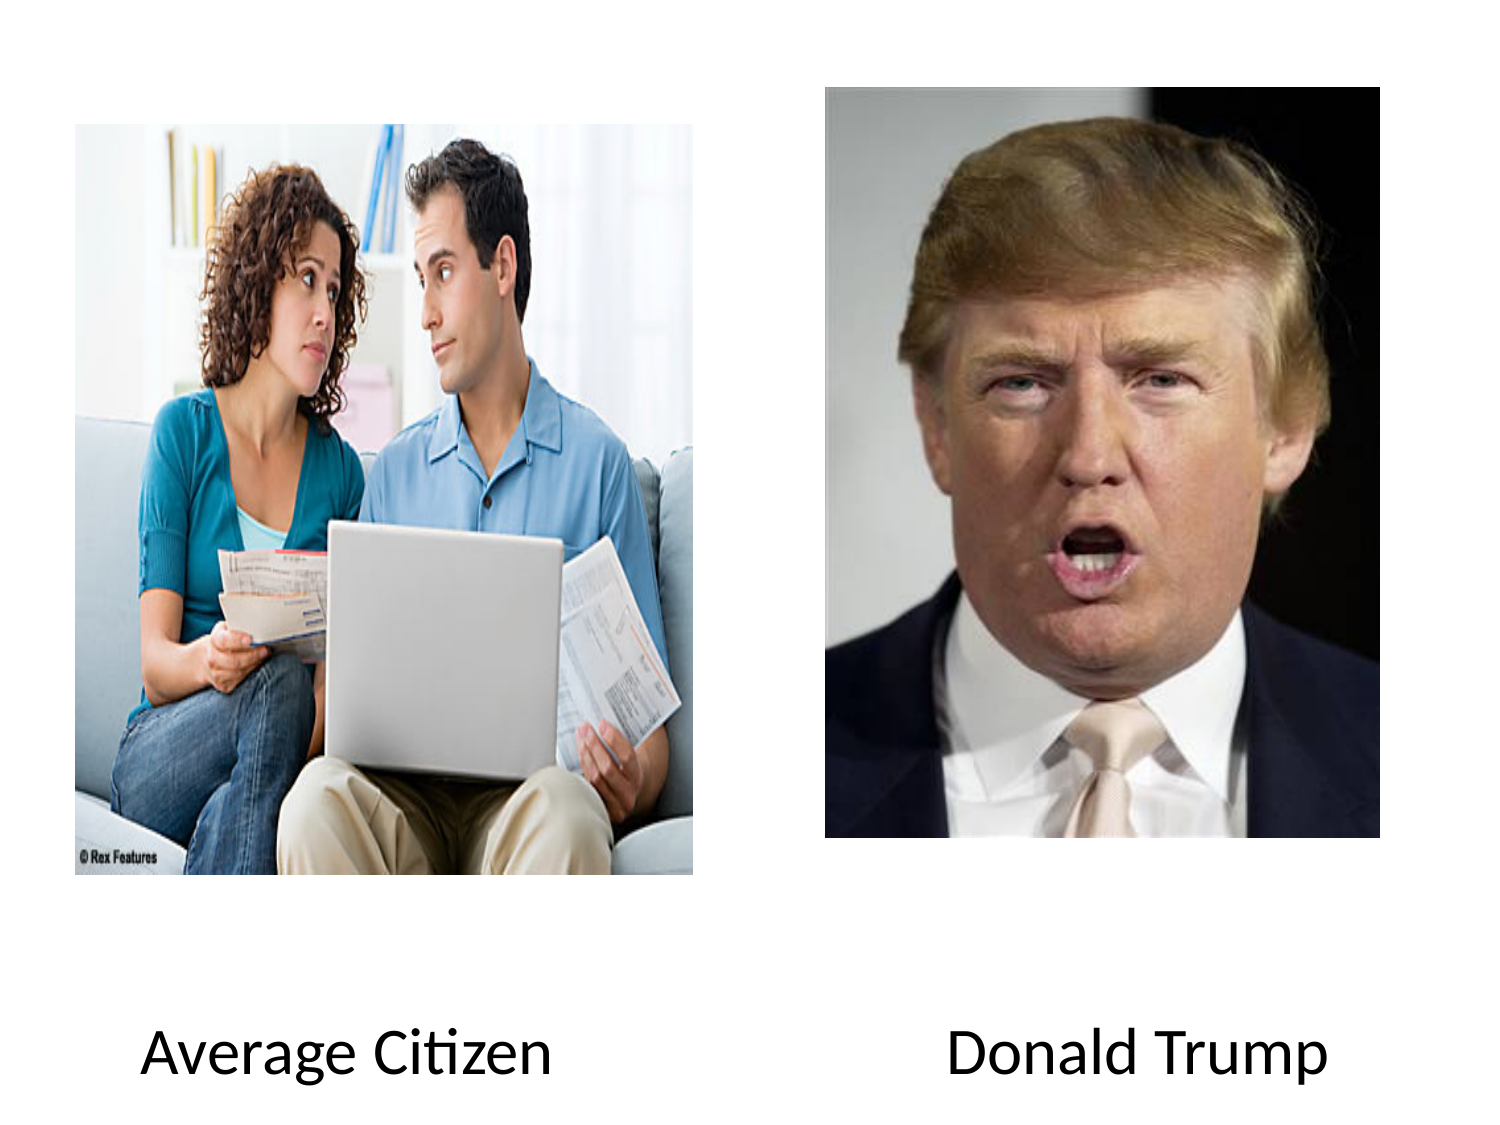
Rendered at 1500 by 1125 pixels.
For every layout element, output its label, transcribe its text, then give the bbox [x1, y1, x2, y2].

picture [74, 124, 694, 876]
list Average Citizen Donald Trump [125, 999, 1413, 1125]
picture [824, 87, 1381, 839]
